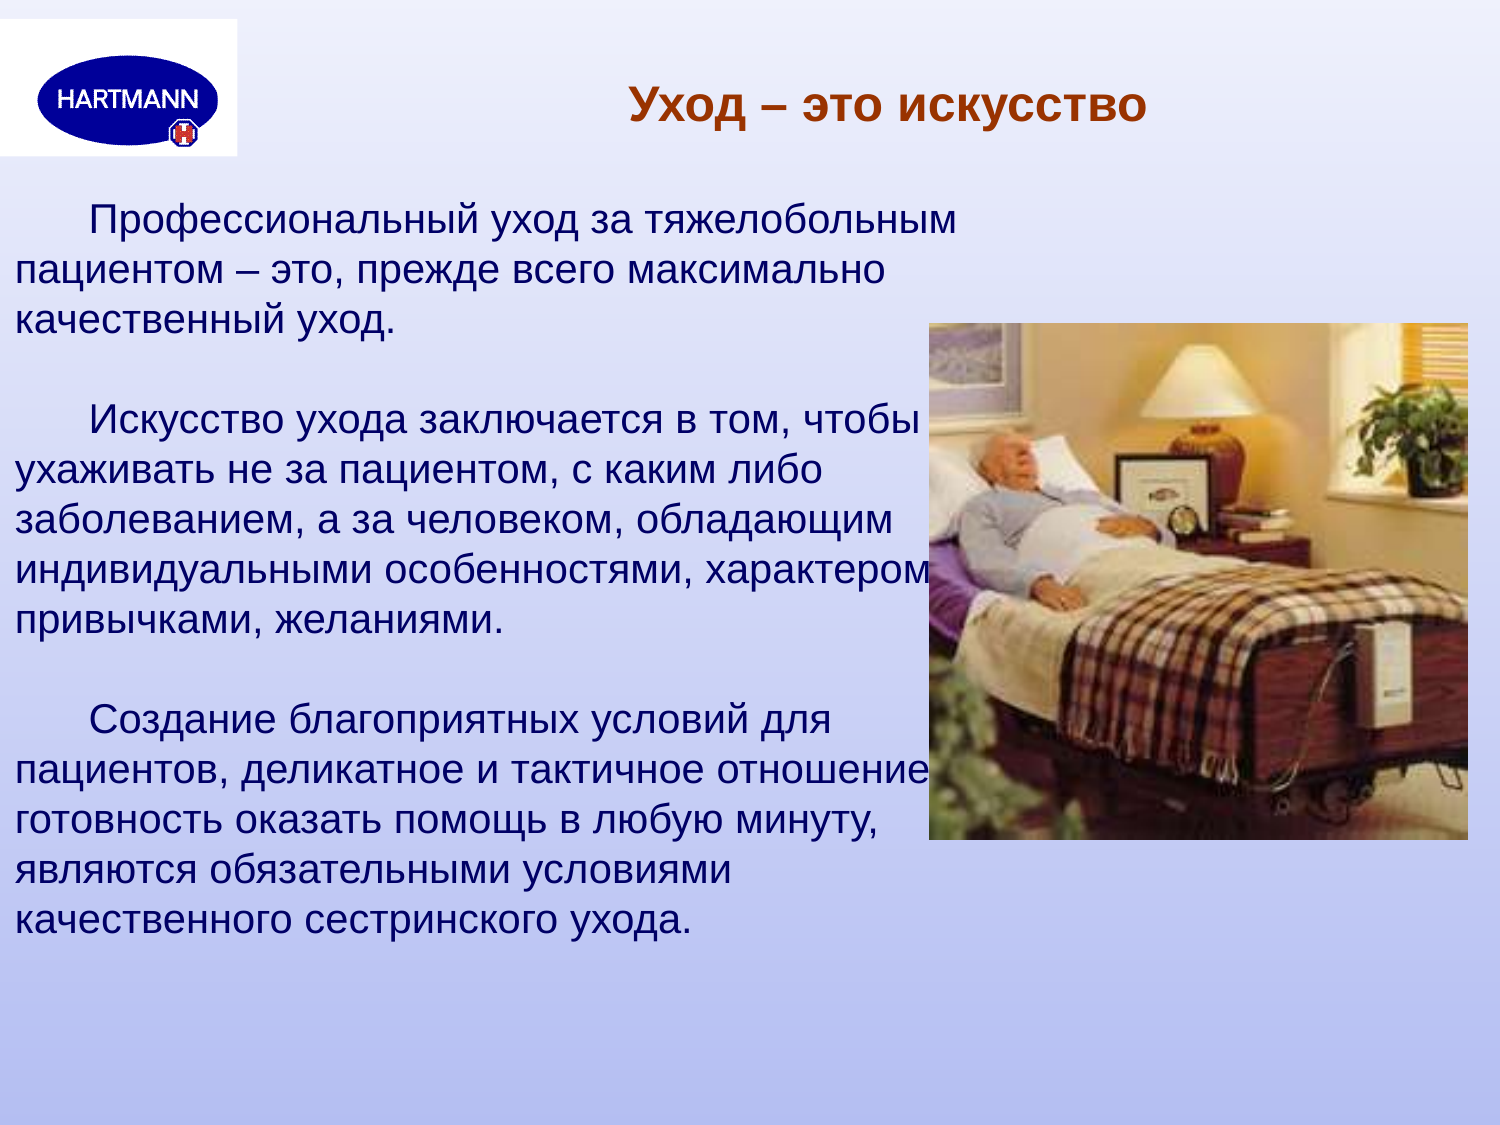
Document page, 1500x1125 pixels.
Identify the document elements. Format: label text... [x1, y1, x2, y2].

title Уход – это искусство [450, 75, 1327, 188]
text_box Профессиональный уход за тяжелобольным пациентом – это, прежде всего максимально качественный уход. Искусство ухода заключается в том, чтобы ухаживать не за пациентом, с каким либо заболеванием, а за человеком, обладающим индивидуальными особенностями, характером, привычками, желаниями. Создание благоприятных условий для пациентов, деликатное и тактичное отношение, готовность оказать помощь в любую минуту, являются обязательными условиями качественного сестринского ухода. [0, 184, 975, 1050]
picture [929, 323, 1468, 840]
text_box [0, 18, 238, 157]
